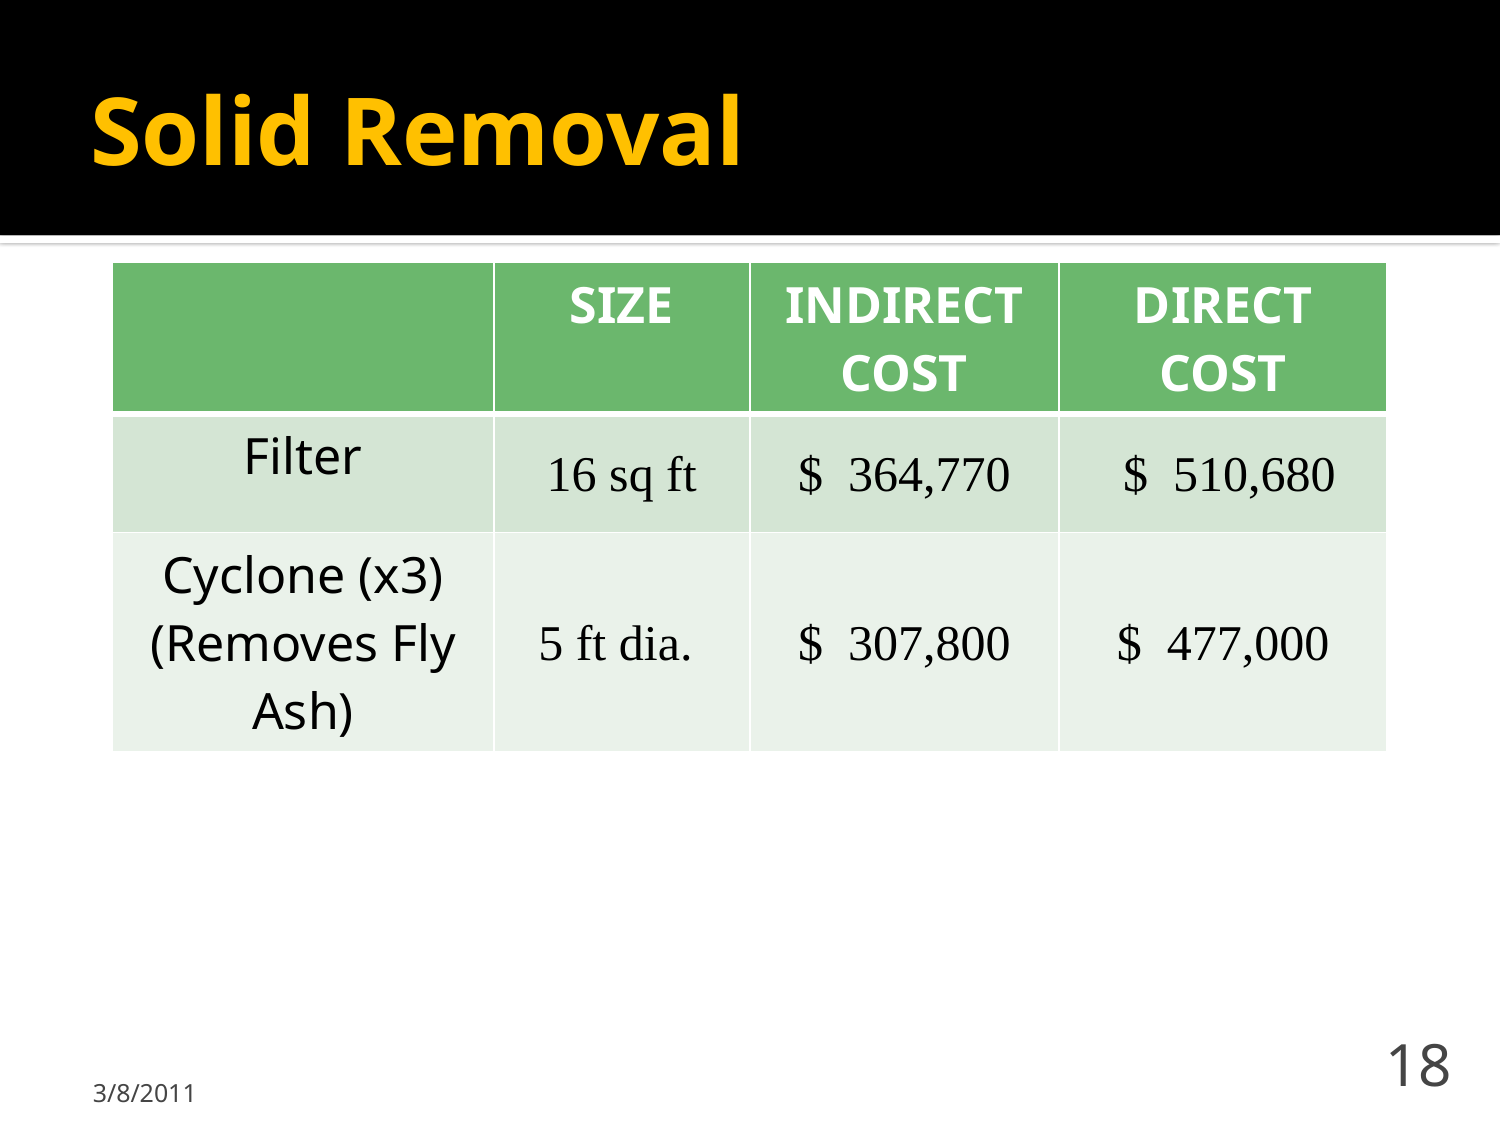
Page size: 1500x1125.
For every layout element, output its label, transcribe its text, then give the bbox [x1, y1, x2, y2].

table_cell 16 sq ft [495, 417, 749, 532]
table_cell $ 307,800 [751, 533, 1058, 751]
table_header SIZE [495, 263, 749, 411]
table_cell Filter [113, 417, 493, 532]
table_cell Cyclone (x3) (Removes Fly Ash) [113, 533, 493, 751]
table_header [113, 263, 493, 411]
table_cell $ 510,680 [1060, 417, 1386, 532]
slide_number 18 [1345, 1062, 1467, 1108]
table_cell $ 364,770 [751, 417, 1058, 532]
table_header INDIRECT COST [751, 263, 1058, 411]
title Solid Removal [75, 25, 1425, 231]
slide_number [75, 1062, 425, 1108]
table_cell $ 477,000 [1060, 533, 1386, 751]
table_header DIRECT COST [1060, 263, 1386, 411]
table_cell 5 ft dia. [495, 533, 749, 751]
